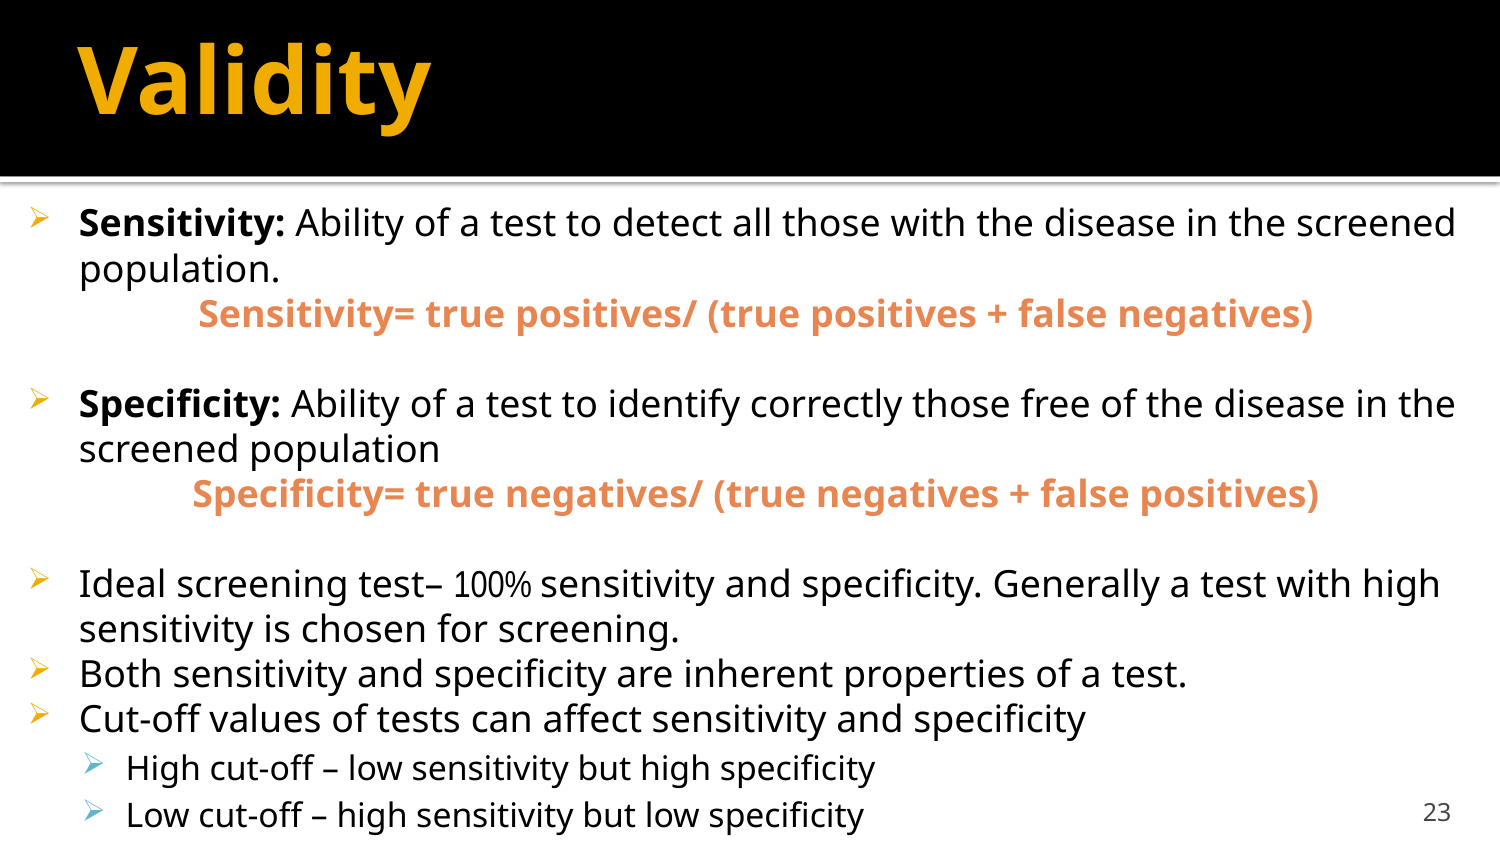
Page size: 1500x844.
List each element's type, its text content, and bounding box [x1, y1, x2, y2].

slide_number 23 [1345, 796, 1467, 831]
list Sensitivity: Ability of a test to detect all those with the disease in the screened population. Sensitivity= true positives/ (true positives + false negatives) Specificity: Ability of a test to identify correctly those free of the disease in the screened population Specificity= true negatives/ (true negatives + false positives) Ideal screening test– 100% sensitivity and specificity. Generally a test with high sensitivity is chosen for screening. Both sensitivity and specificity are inherent properties of a test. Cut-off values of tests can affect sensitivity and specificity High cut-off – low sensitivity but high specificity Low cut-off – high sensitivity but low specificity [0, 184, 1500, 844]
title Validity [62, 0, 1413, 155]
